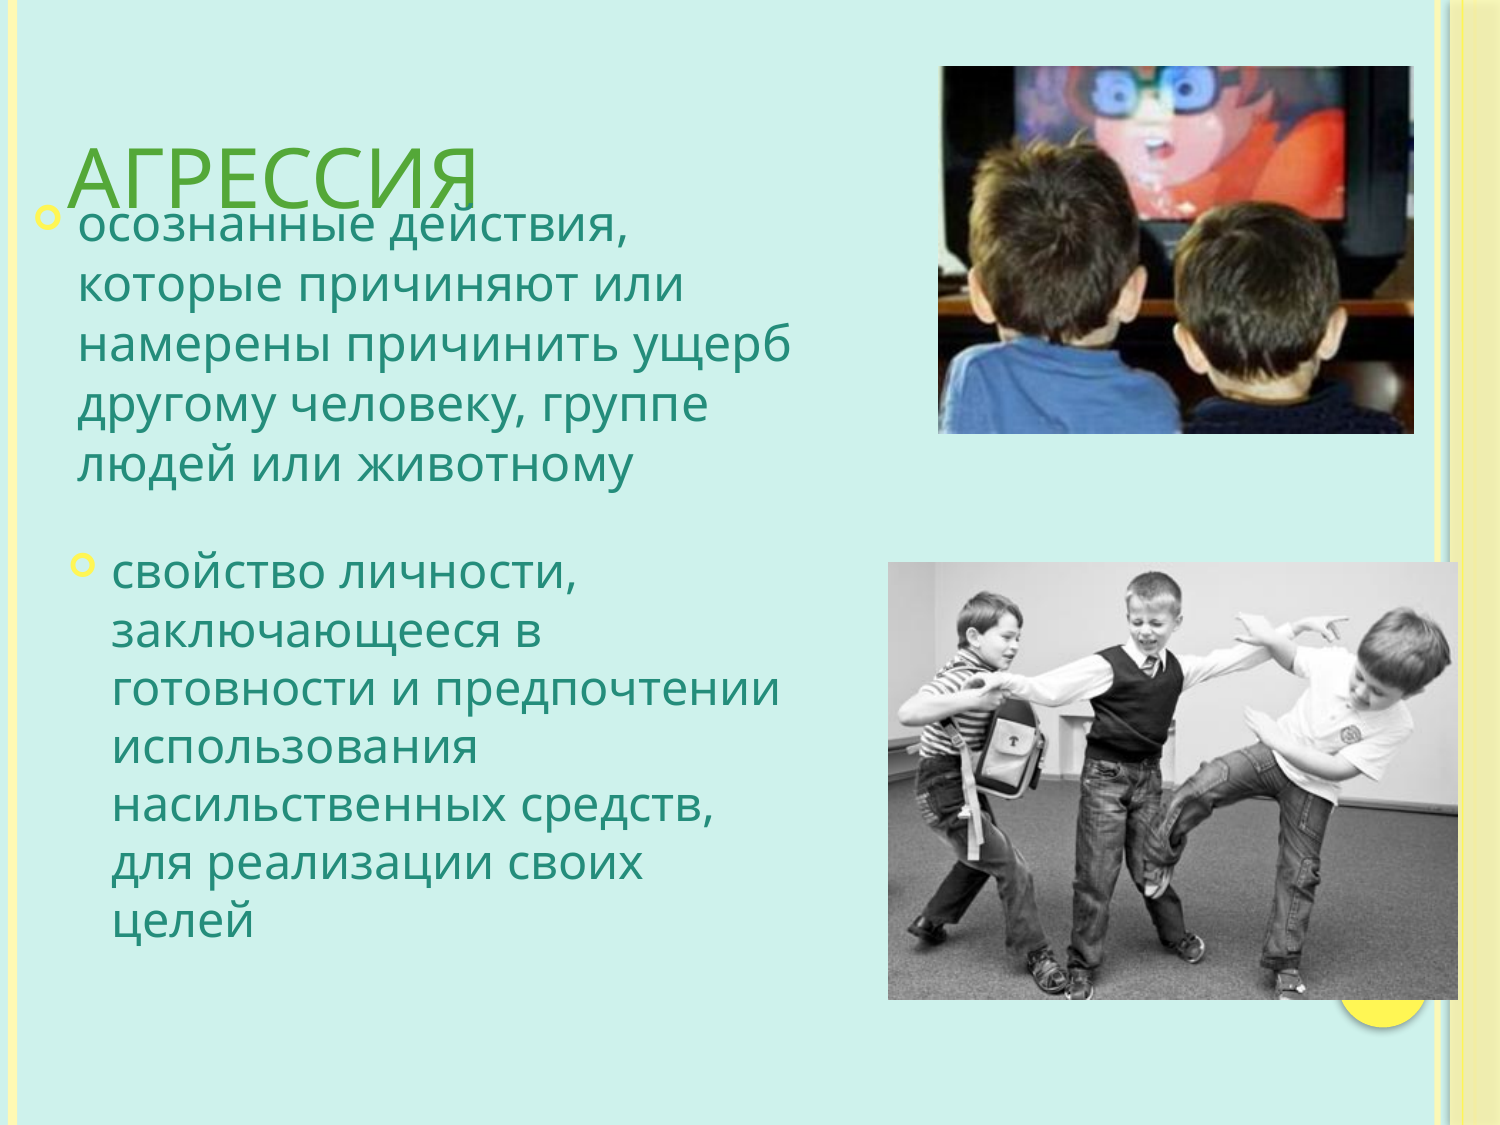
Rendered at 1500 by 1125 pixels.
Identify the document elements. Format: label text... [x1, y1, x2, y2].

picture [887, 561, 1459, 1001]
picture [938, 65, 1415, 434]
list свойство личности, заключающееся в готовности и предпочтении использования насильственных средств, для реализации своих целей [53, 533, 809, 1005]
title Агрессия [53, 44, 889, 233]
list осознанные действия, которые причиняют или намерены причинить ущерб другому человеку, группе людей или животному [17, 184, 857, 543]
